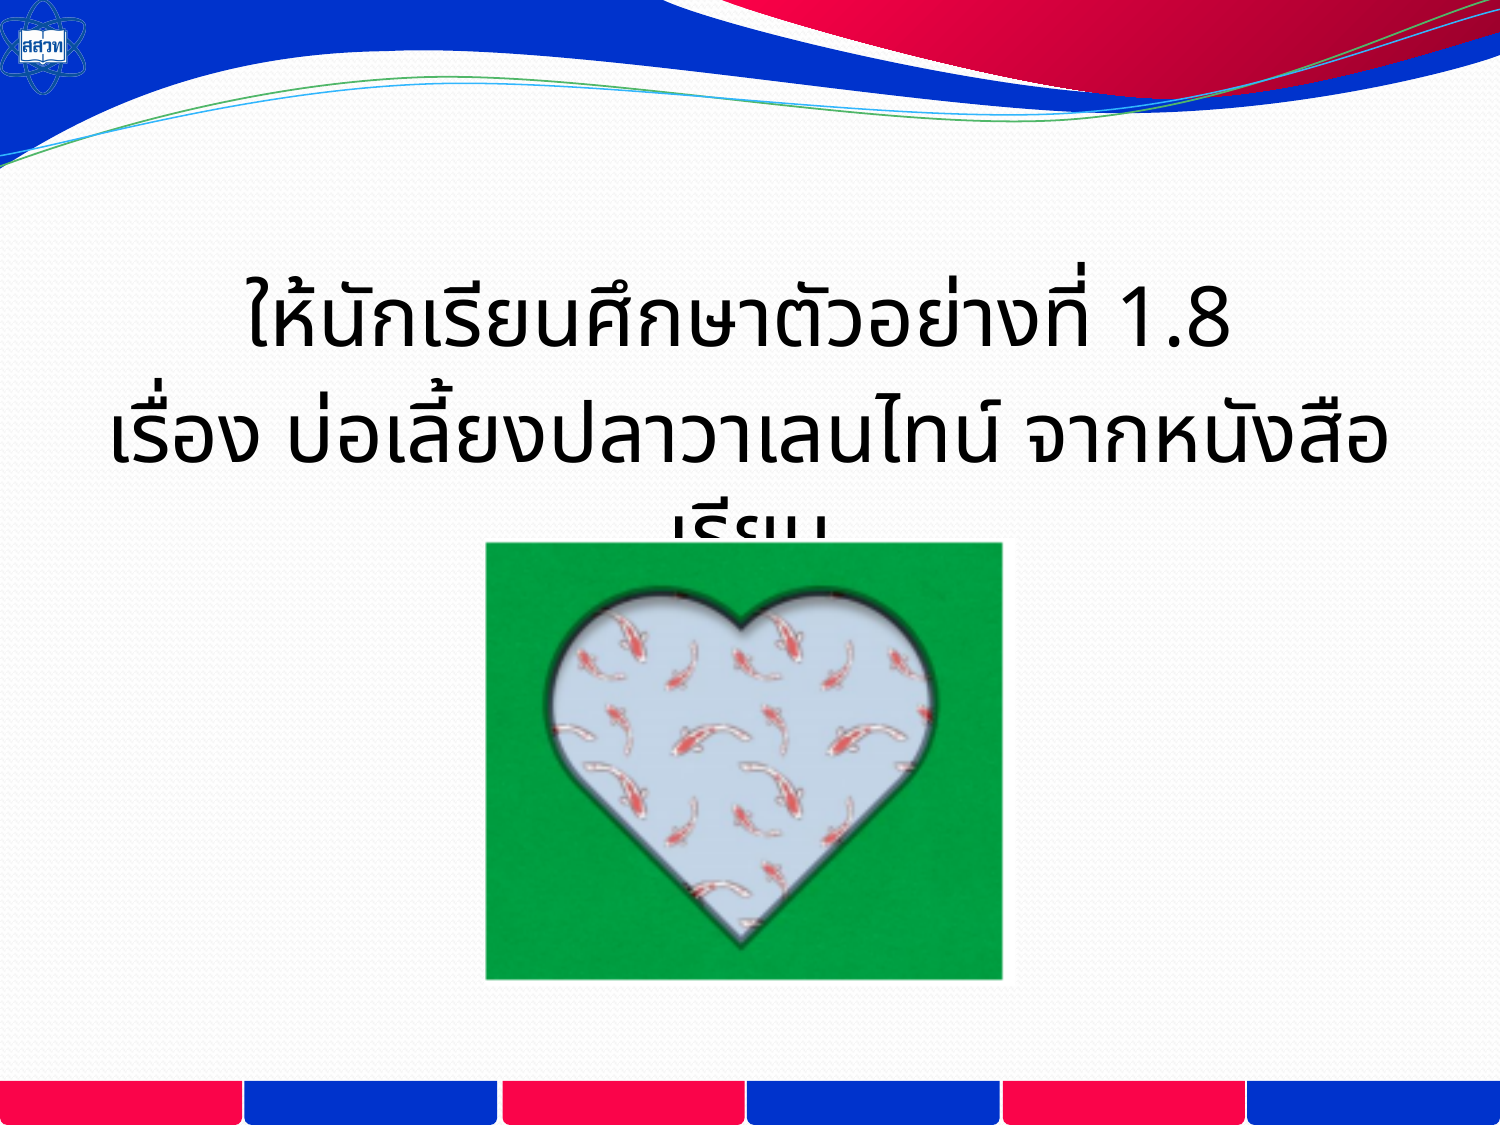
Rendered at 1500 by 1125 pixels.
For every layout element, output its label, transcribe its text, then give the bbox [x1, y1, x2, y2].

list ให้นักเรียนศึกษาตัวอย่างที่ 1.8 เรื่อง บ่อเลี้ยงปลาวาเลนไทน์ จากหนังสือเรียน [75, 255, 1425, 1038]
picture [0, 0, 86, 95]
picture [483, 538, 1017, 986]
